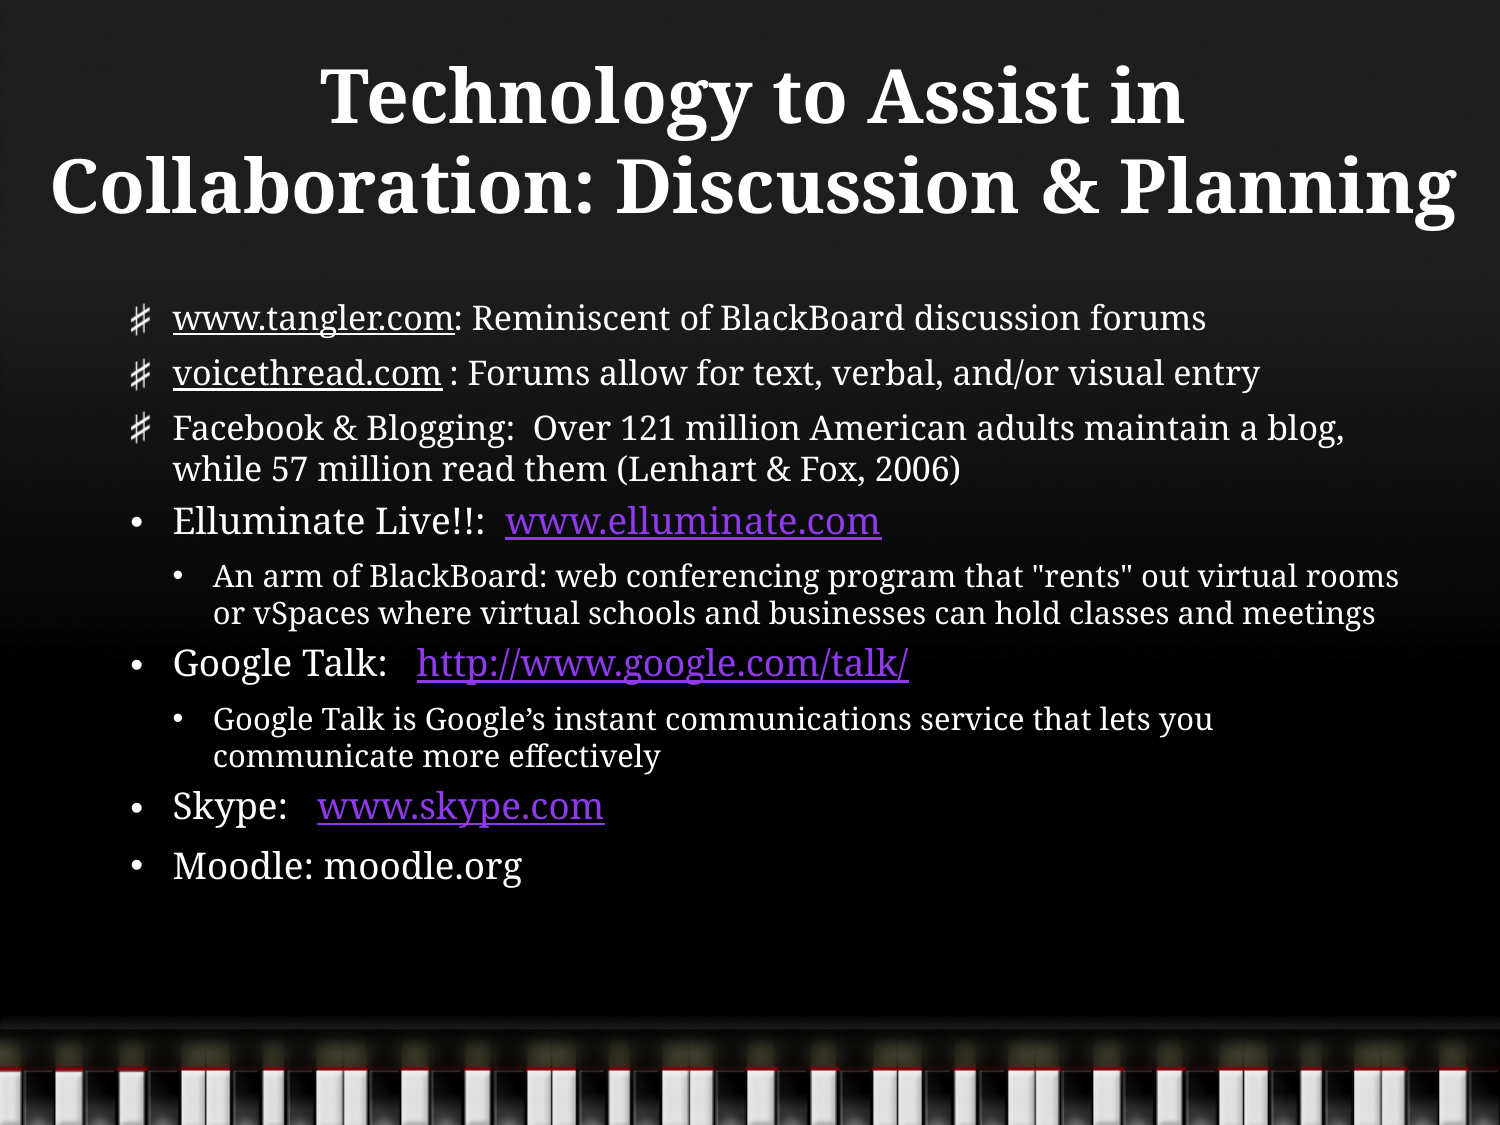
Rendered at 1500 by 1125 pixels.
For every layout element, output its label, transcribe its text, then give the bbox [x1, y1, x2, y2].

title Technology to Assist in Collaboration: Discussion & Planning [32, 45, 1475, 233]
picture [0, 0, 1500, 1125]
list www.tangler.com: Reminiscent of BlackBoard discussion forums voicethread.com : Forums allow for text, verbal, and/or visual entry Facebook & Blogging: Over 121 million American adults maintain a blog, while 57 million read them (Lenhart & Fox, 2006) Elluminate Live!!: www.elluminate.com An arm of BlackBoard: web conferencing program that "rents" out virtual rooms or vSpaces where virtual schools and businesses can hold classes and meetings Google Talk: http://www.google.com/talk/ Google Talk is Google’s instant communications service that lets you communicate more effectively Skype: www.skype.com Moodle: moodle.org [75, 288, 1425, 925]
